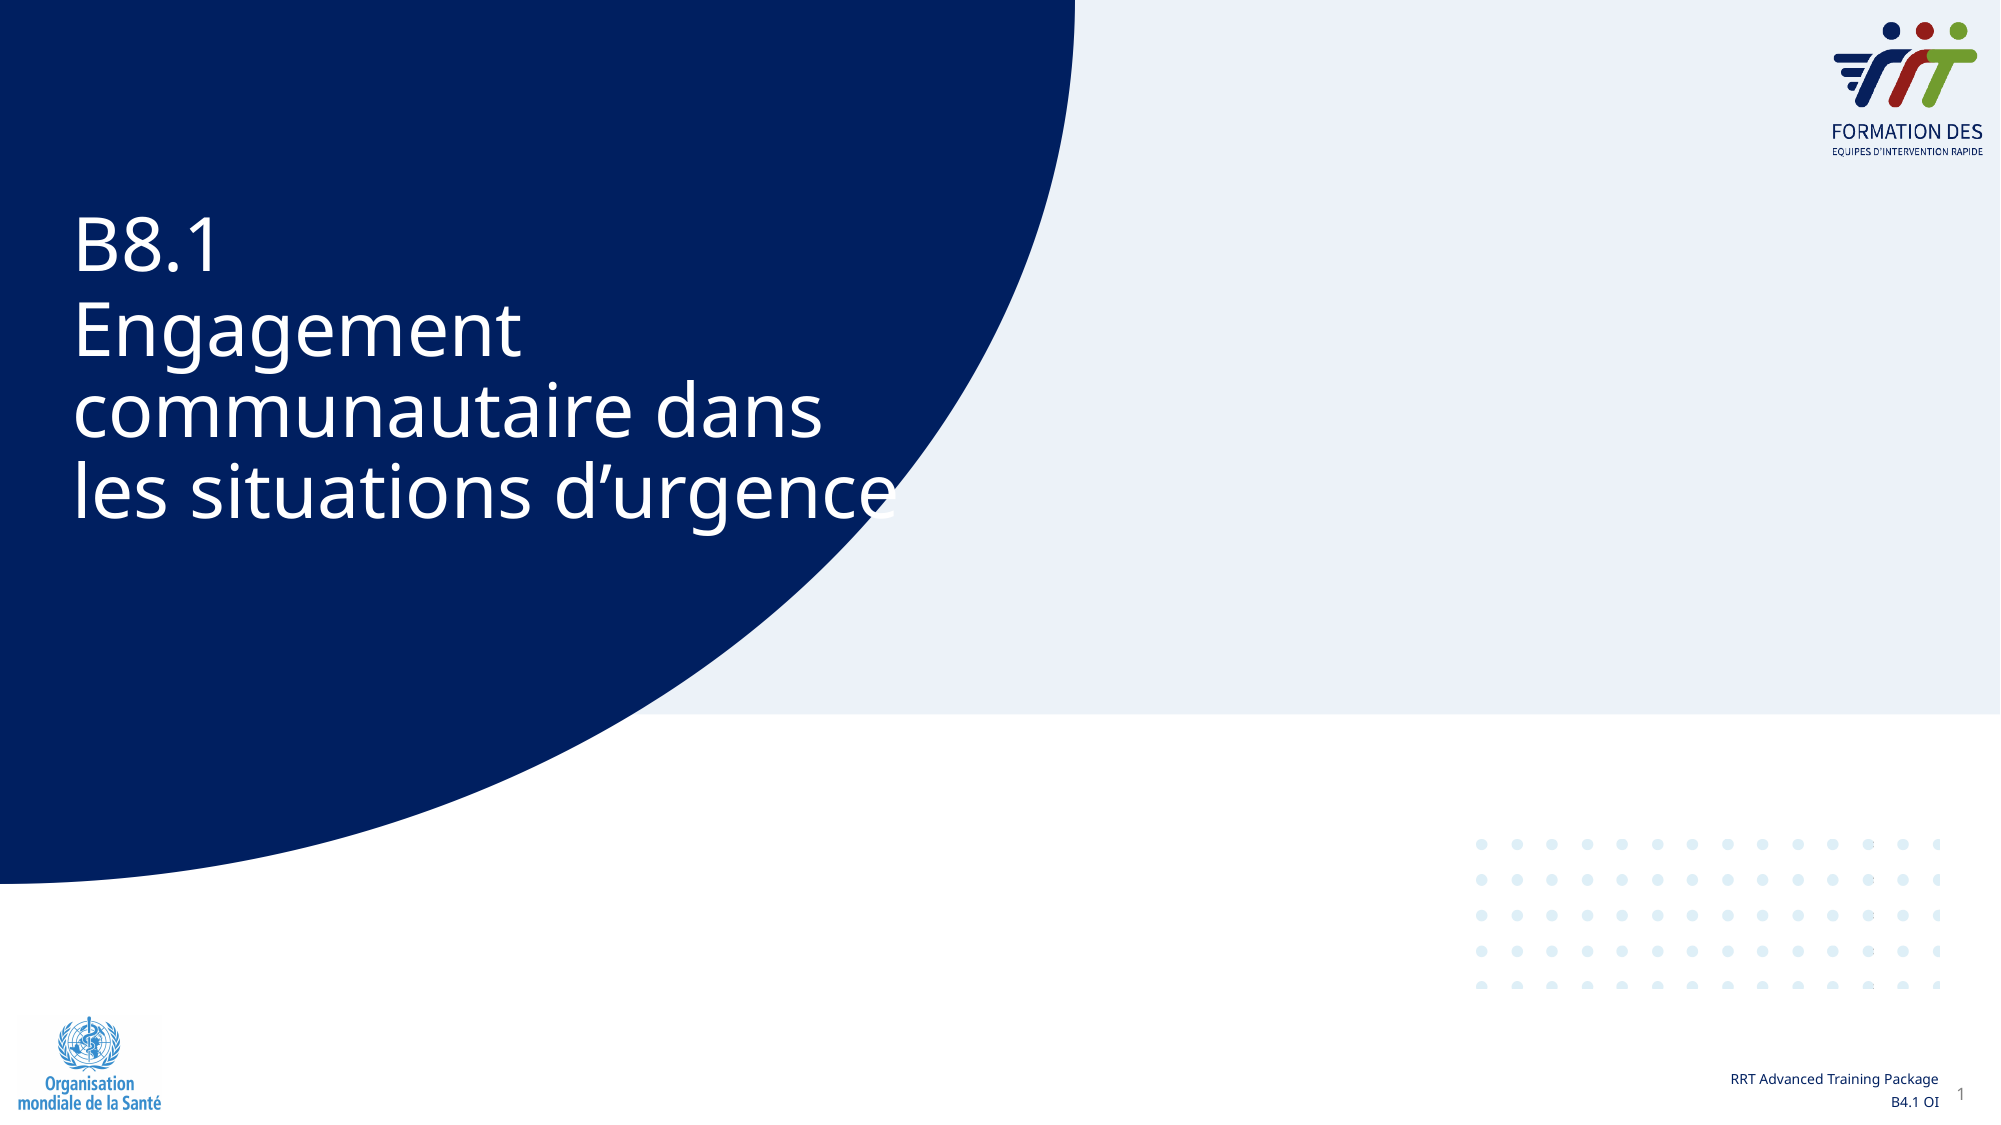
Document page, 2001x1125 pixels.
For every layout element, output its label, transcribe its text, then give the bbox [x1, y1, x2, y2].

picture [1832, 21, 1983, 157]
picture [17, 1015, 162, 1111]
list B8.1 Engagement communautaire dans les situations d’urgence [27, 178, 1001, 563]
picture [0, 0, 1075, 884]
picture [1476, 839, 1940, 989]
